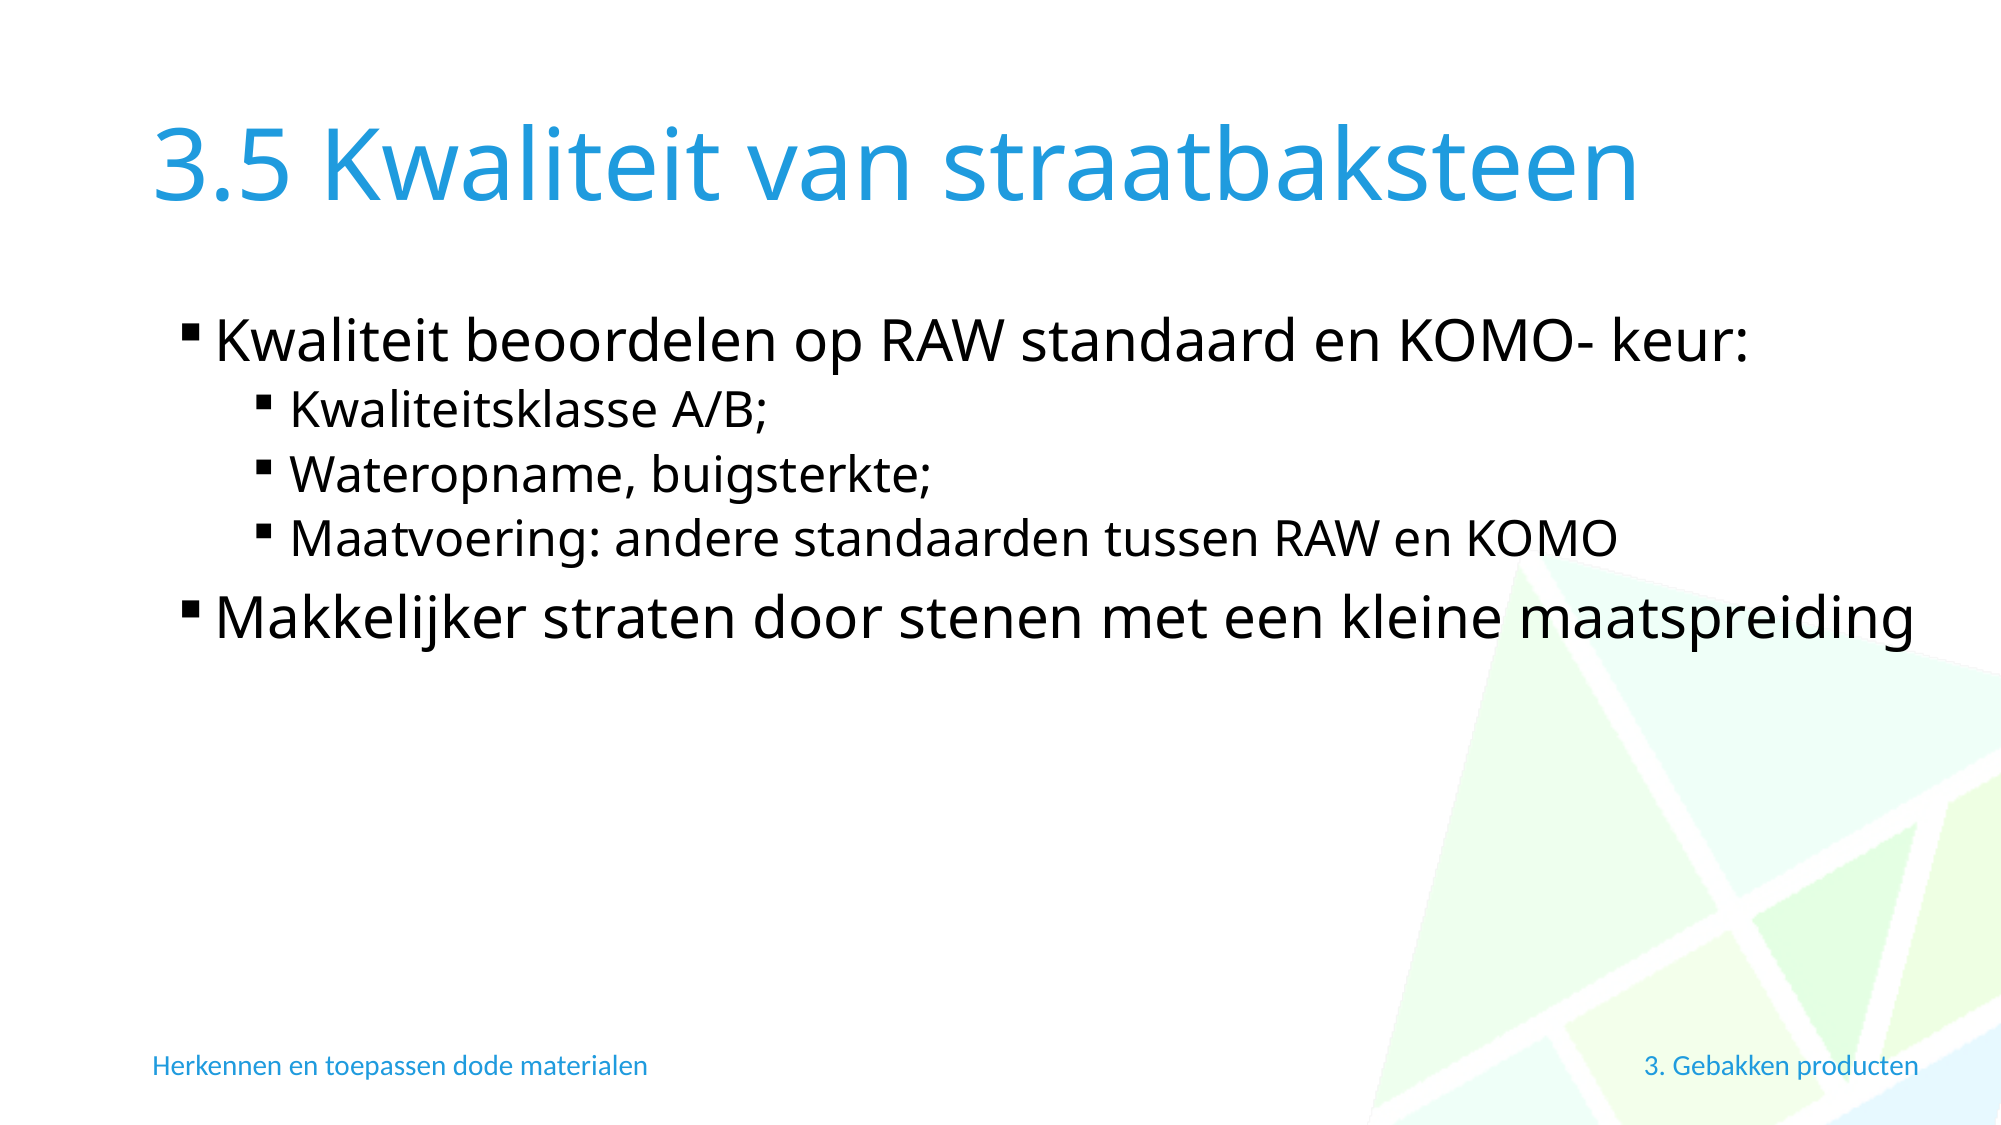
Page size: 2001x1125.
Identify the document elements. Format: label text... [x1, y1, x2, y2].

list 3. Gebakken producten [1412, 1042, 1935, 1103]
text_box Kwaliteit beoordelen op RAW standaard en KOMO- keur: Kwaliteitsklasse A/B; Wateropname, buigsterkte; Maatvoering: andere standaarden tussen RAW en KOMO Makkelijker straten door stenen met een kleine maatspreiding [162, 303, 1935, 1018]
list Herkennen en toepassen dode materialen [137, 1042, 821, 1125]
title 3.5 Kwaliteit van straatbaksteen [137, 59, 1863, 278]
